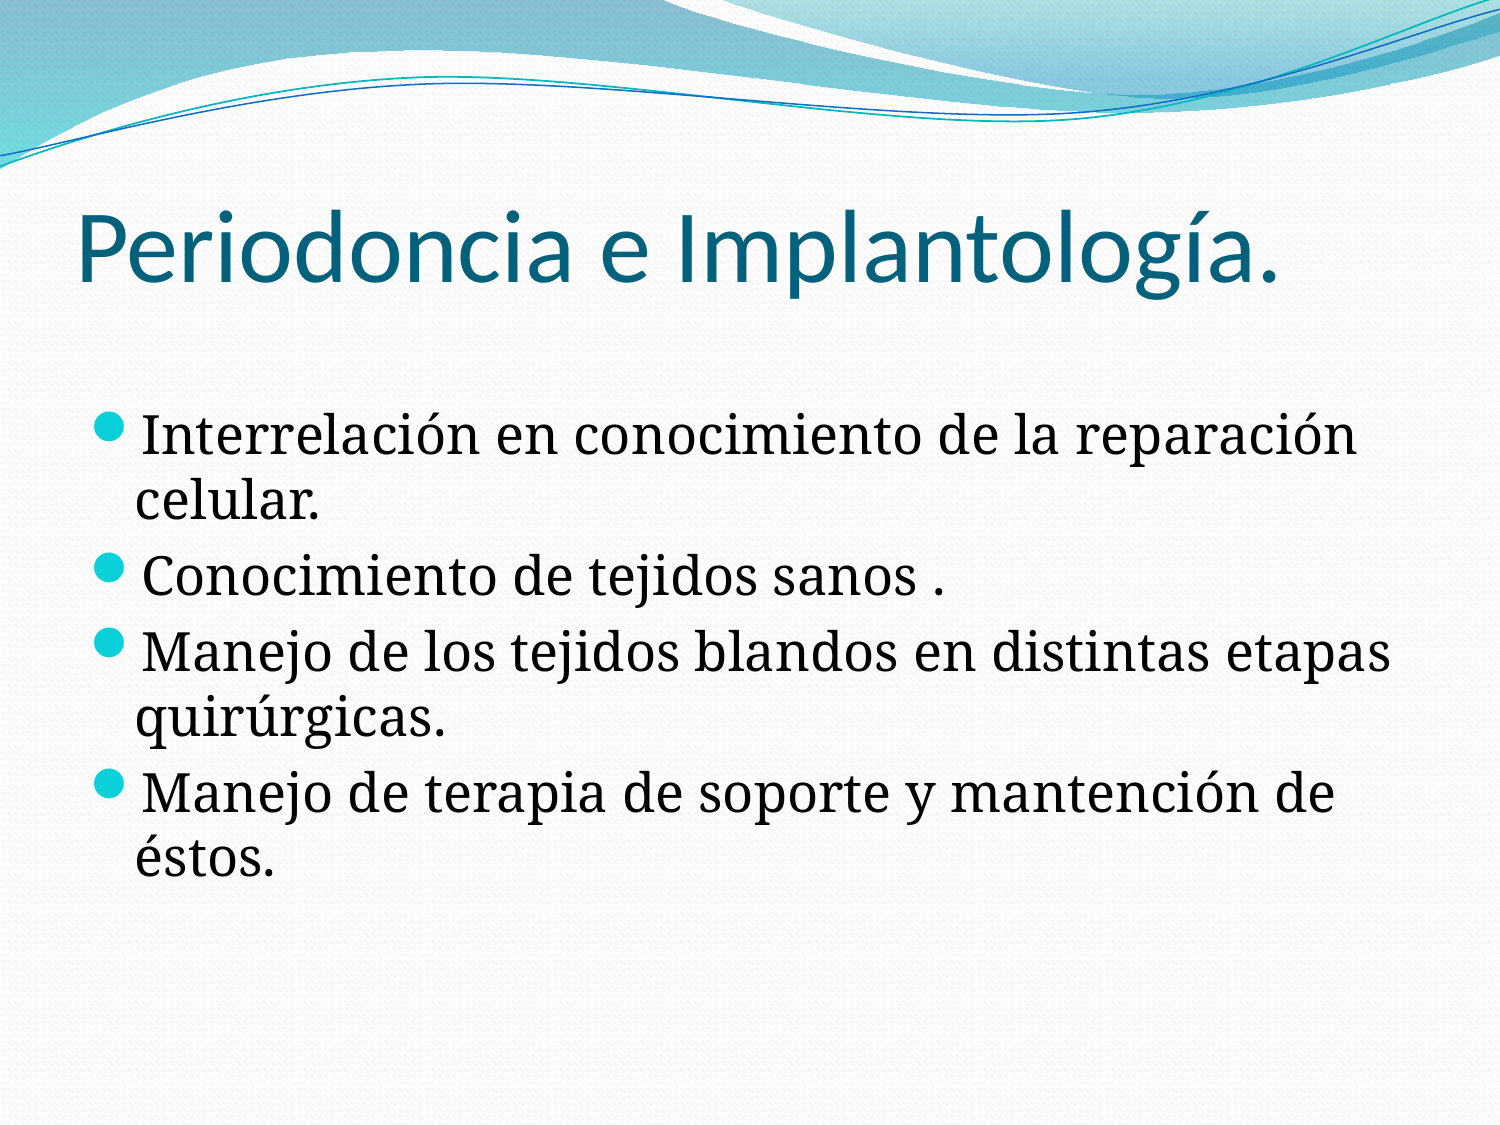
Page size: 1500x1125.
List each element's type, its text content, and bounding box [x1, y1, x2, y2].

title Periodoncia e Implantología. [75, 115, 1425, 303]
list Interrelación en conocimiento de la reparación celular. Conocimiento de tejidos sanos . Manejo de los tejidos blandos en distintas etapas quirúrgicas. Manejo de terapia de soporte y mantención de éstos. [75, 317, 1425, 1038]
